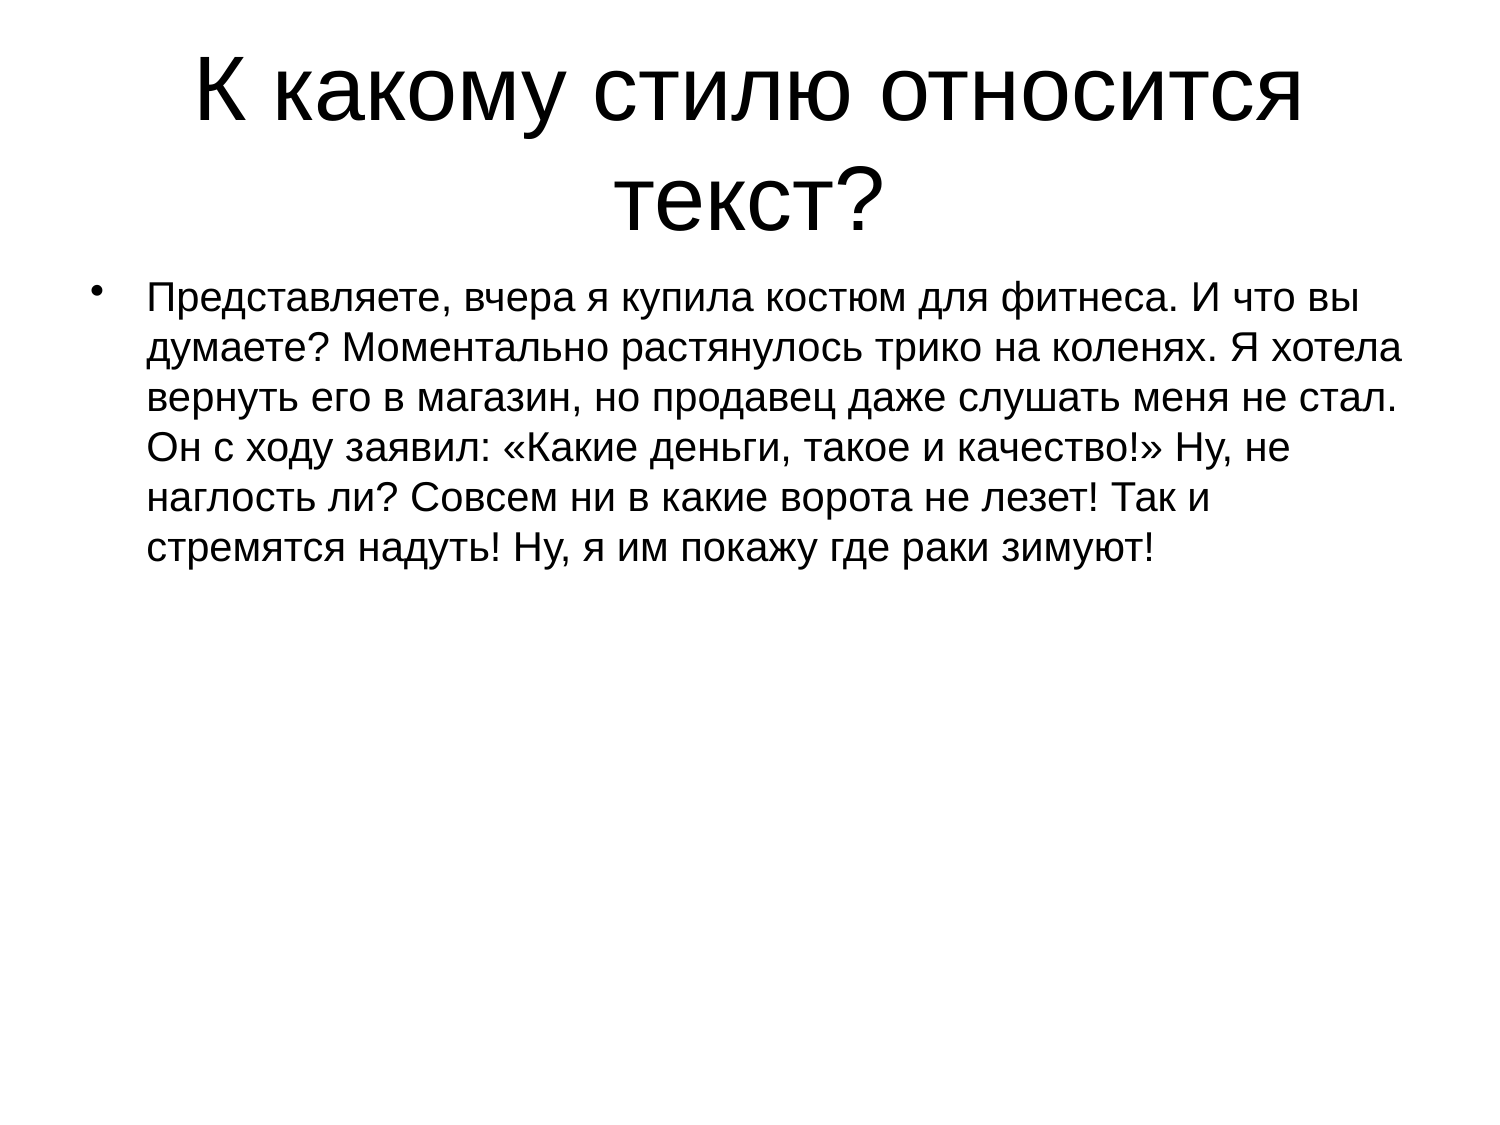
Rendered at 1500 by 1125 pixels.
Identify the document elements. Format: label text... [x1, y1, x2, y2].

title К какому стилю относится текст? [75, 45, 1425, 233]
list Представляете, вчера я купила костюм для фитнеса. И что вы думаете? Моментально растянулось трико на коленях. Я хотела вернуть его в магазин, но продавец даже слушать меня не стал. Он с ходу заявил: «Какие деньги, такое и качество!» Ну, не наглость ли? Совсем ни в какие ворота не лезет! Так и стремятся надуть! Ну, я им покажу где раки зимуют! [75, 262, 1425, 1005]
